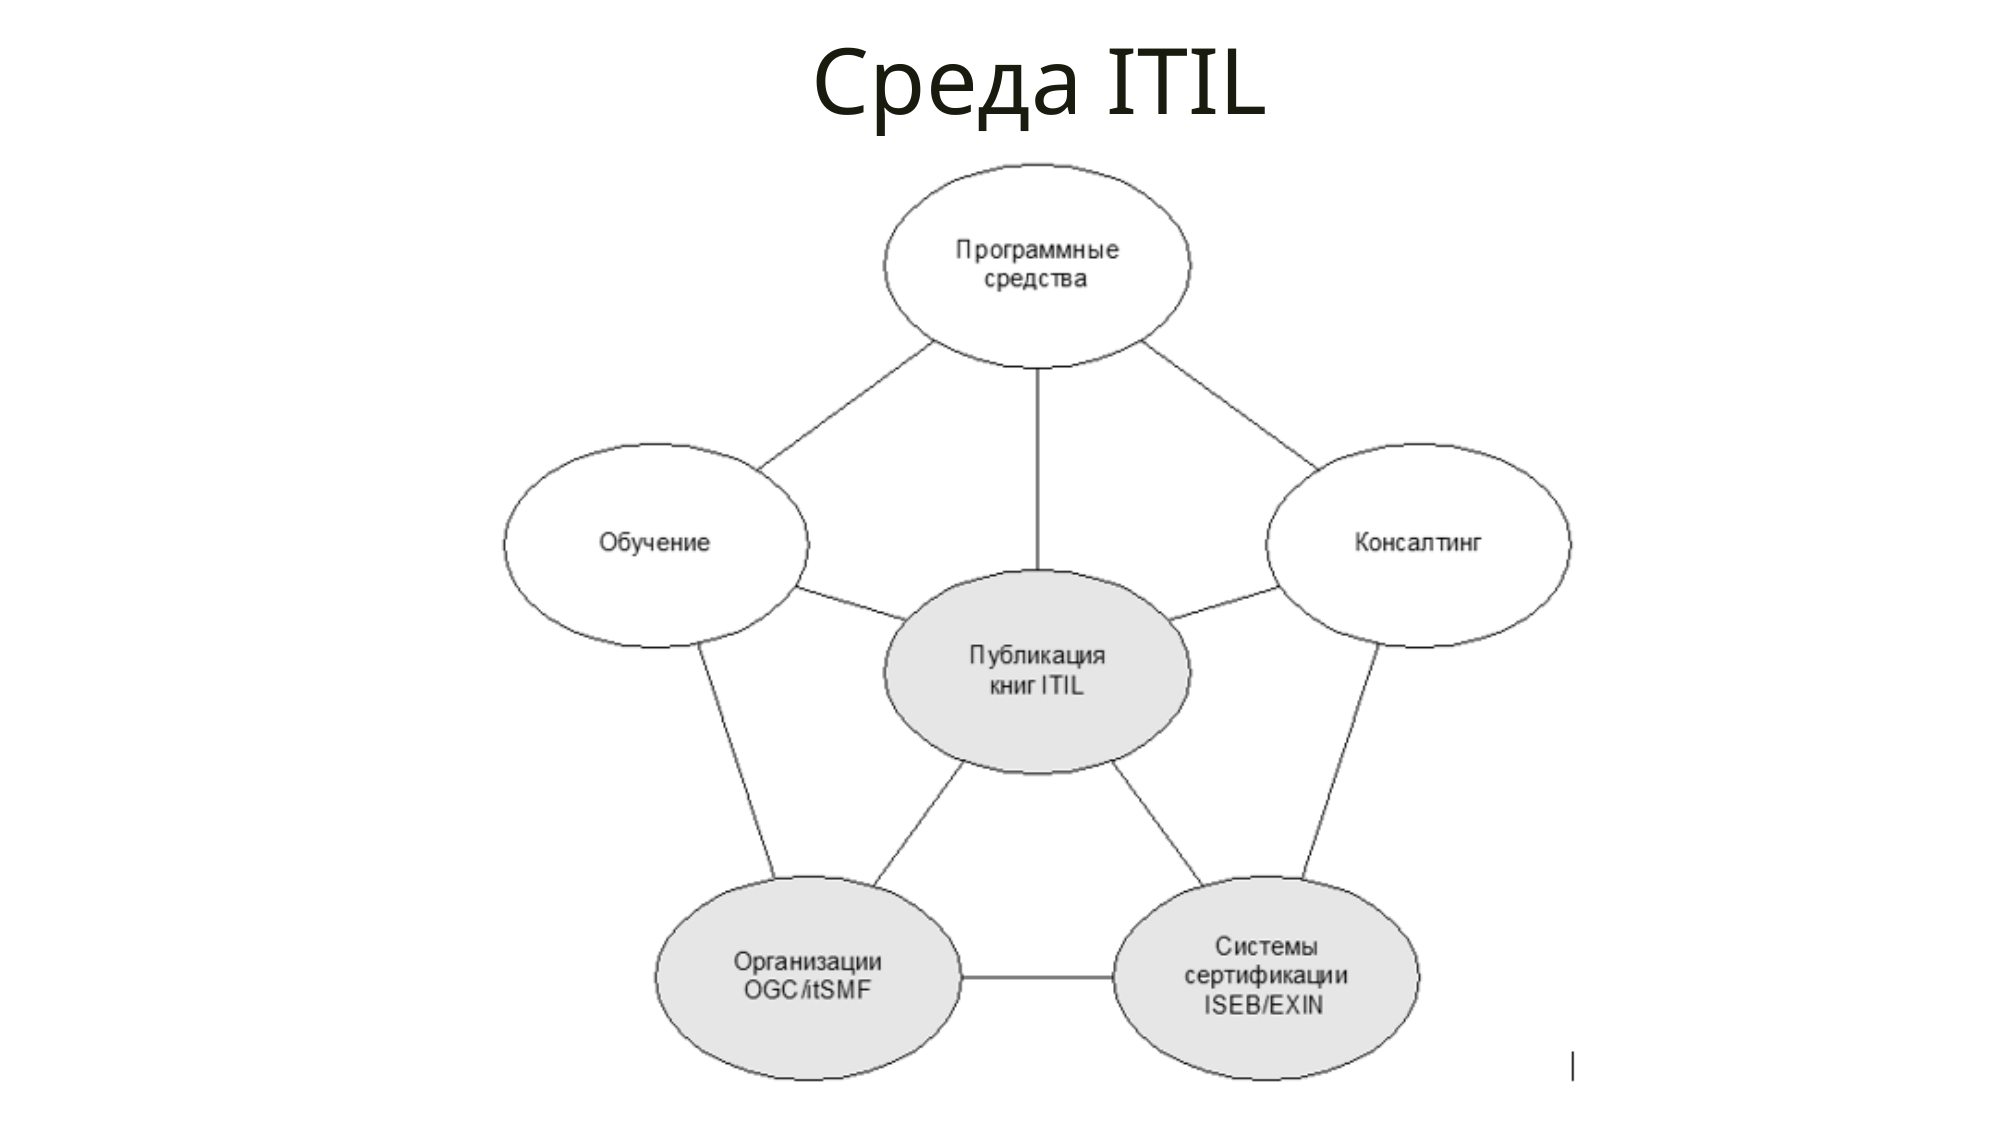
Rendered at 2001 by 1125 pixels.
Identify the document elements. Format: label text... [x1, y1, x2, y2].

title Среда ITIL [252, 28, 1828, 160]
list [405, 159, 1674, 1087]
